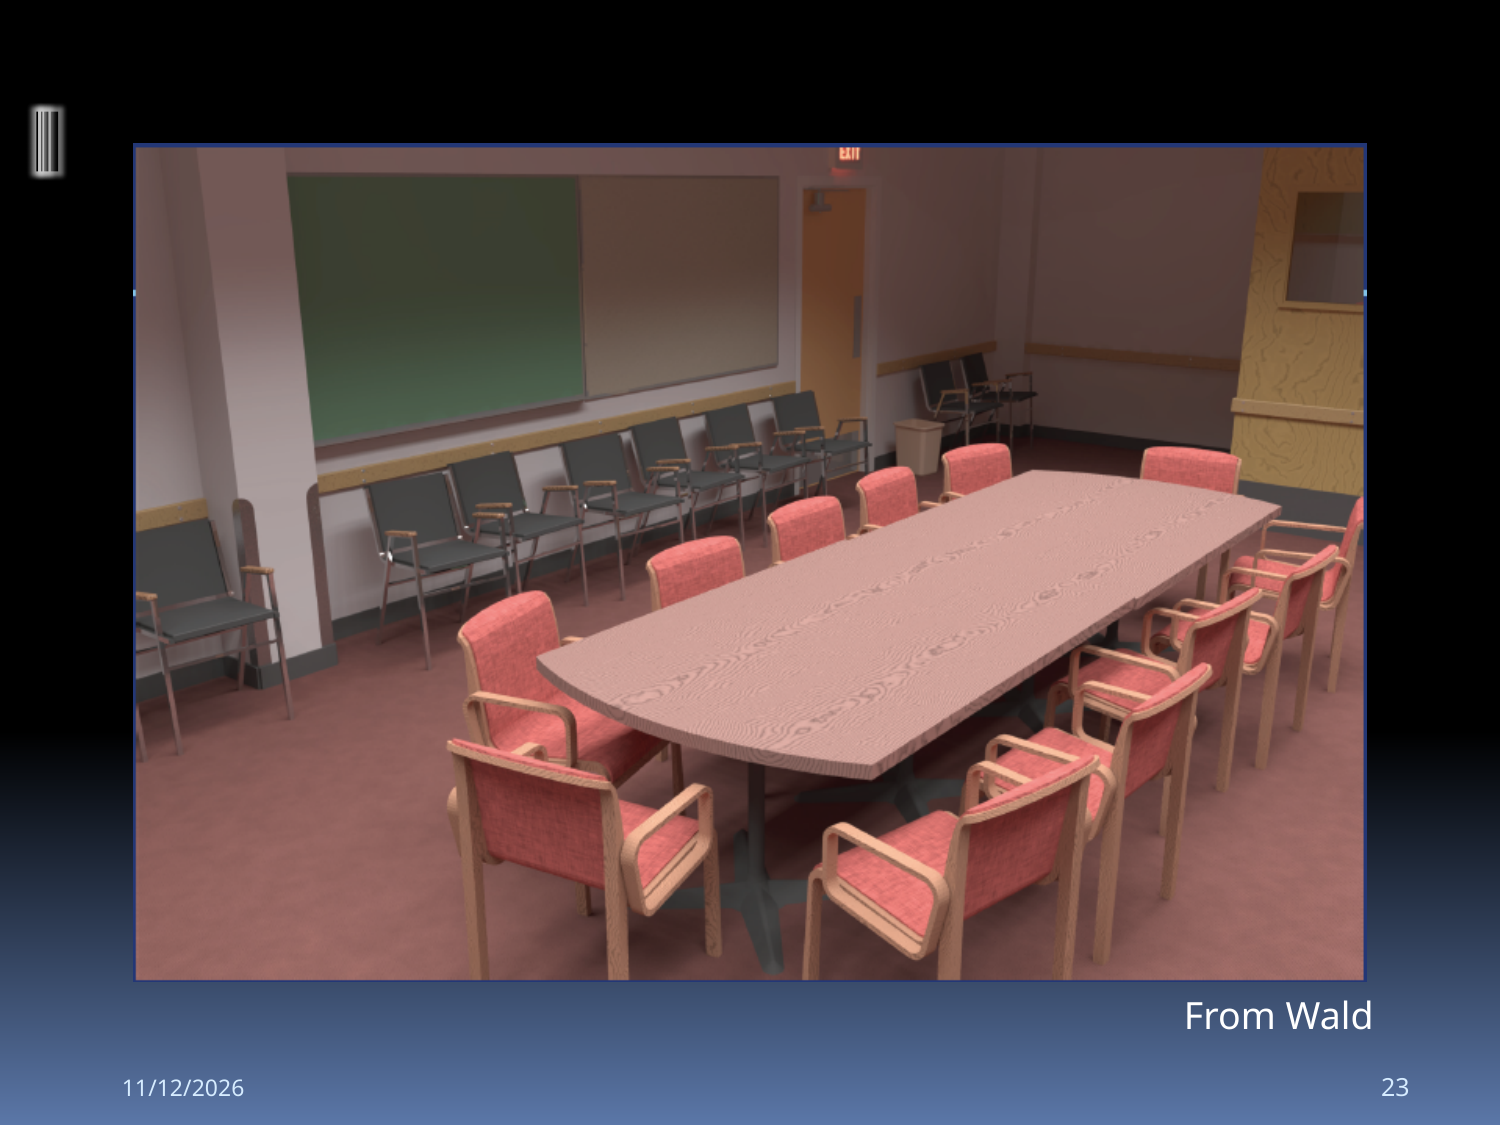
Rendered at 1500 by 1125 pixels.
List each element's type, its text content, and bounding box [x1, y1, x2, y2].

slide_number 23 [1366, 1052, 1442, 1113]
picture [133, 143, 1367, 982]
text_box From Wald [1169, 984, 1389, 1045]
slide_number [107, 1052, 457, 1113]
